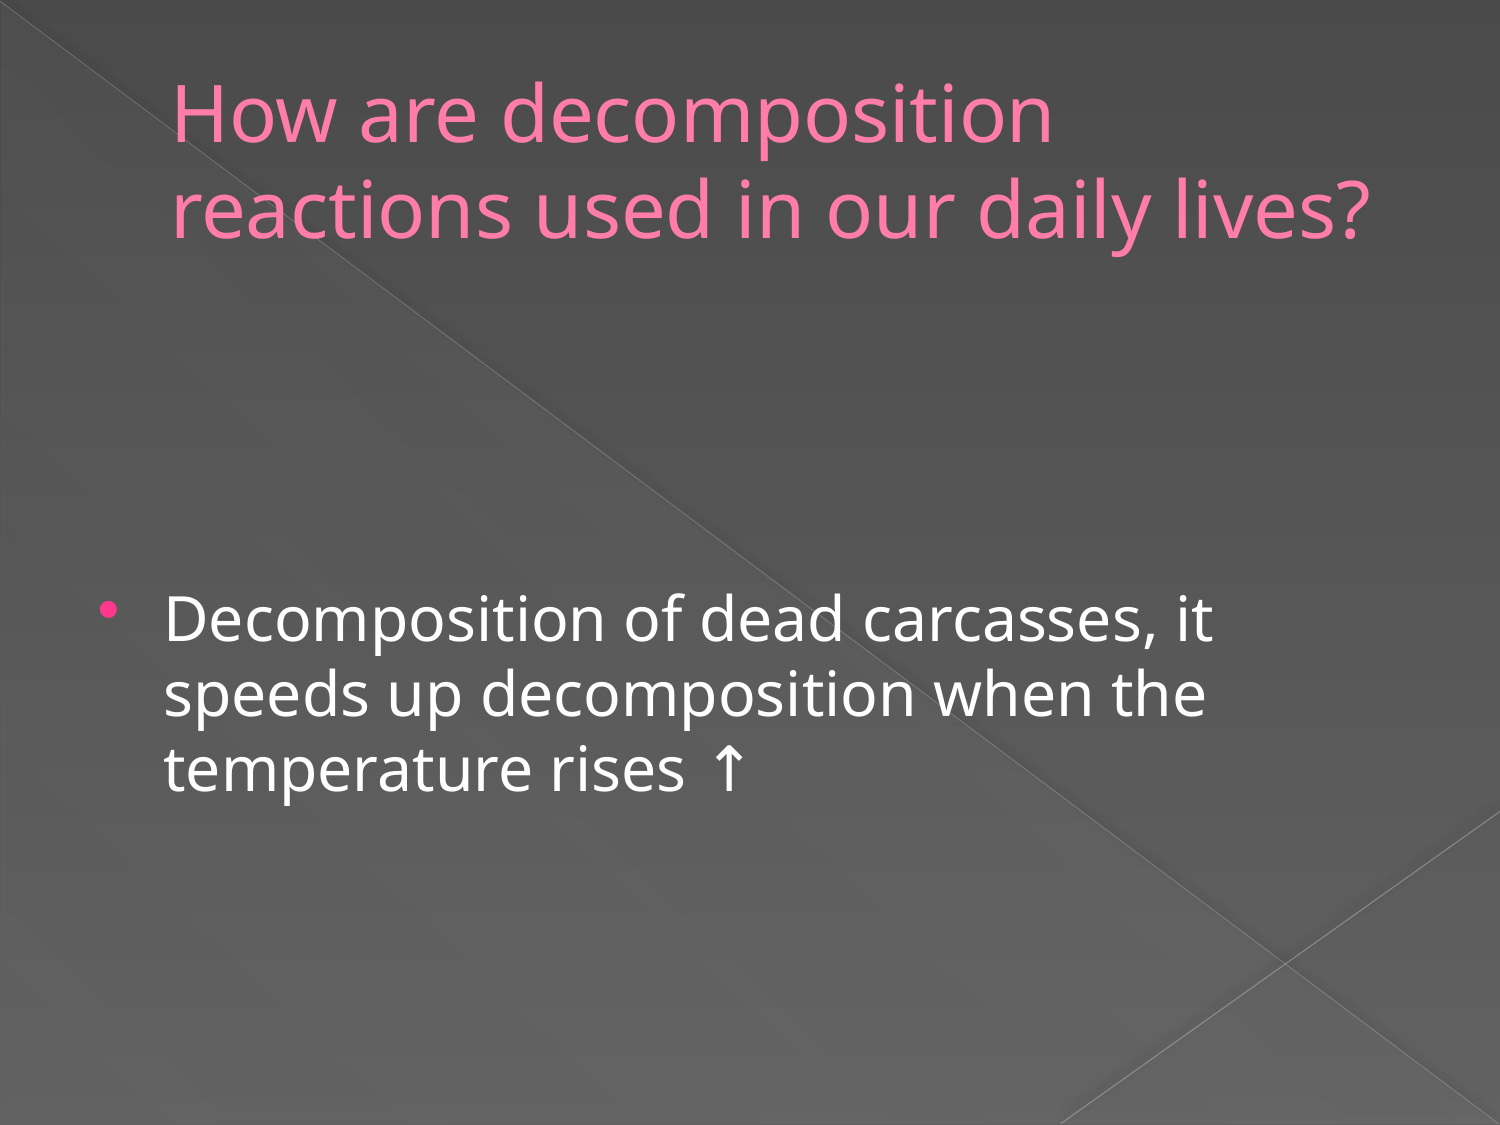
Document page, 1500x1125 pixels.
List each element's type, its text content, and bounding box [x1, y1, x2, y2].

list Decomposition of dead carcasses, it speeds up decomposition when the temperature rises ↑ [75, 308, 1425, 1059]
title How are decomposition reactions used in our daily lives? [75, 43, 1425, 274]
